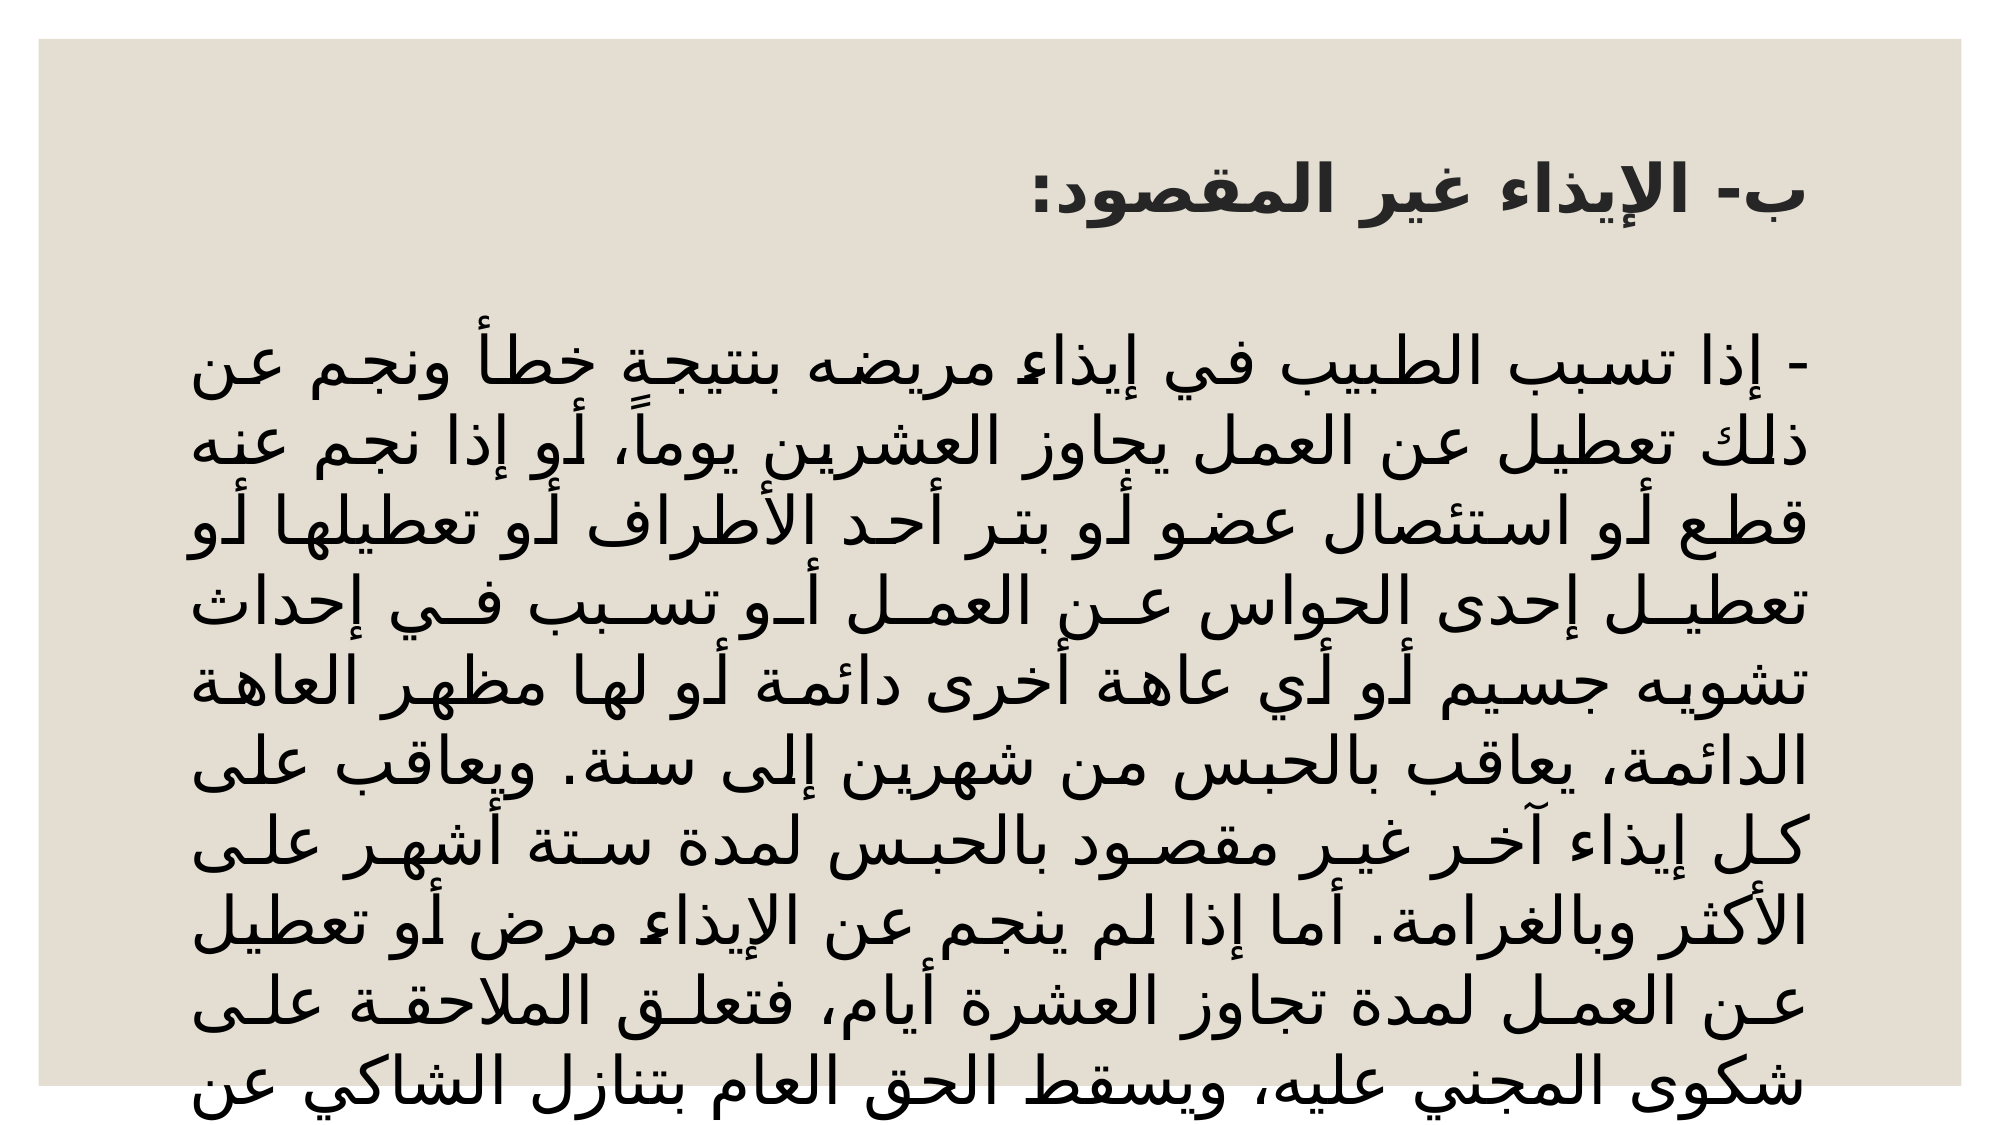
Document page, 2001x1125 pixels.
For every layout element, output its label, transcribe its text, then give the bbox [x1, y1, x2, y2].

list - إذا تسبب الطبيب في إيذاء مريضه بنتيجة خطأ ونجم عن ذلك تعطيل عن العمل يجاوز العشرين يوماً، أو إذا نجم عنه قطع أو استئصال عضو أو بتر أحد الأطراف أو تعطيلها أو تعطيل إحدى الحواس عن العمل أو تسبب في إحداث تشويه جسيم أو أي عاهة أخرى دائمة أو لها مظهر العاهة الدائمة، يعاقب بالحبس من شهرين إلى سنة. ويعاقب على كل إيذاء آخر غير مقصود بالحبس لمدة ستة أشهر على الأكثر وبالغرامة. أما إذا لم ينجم عن الإيذاء مرض أو تعطيل عن العمل لمدة تجاوز العشرة أيام، فتعلق الملاحقة على شكوى المجني عليه، ويسقط الحق العام بتنازل الشاكي عن شكواه. [174, 246, 1825, 990]
title ب- الإيذاء غير المقصود: [174, 105, 1825, 246]
